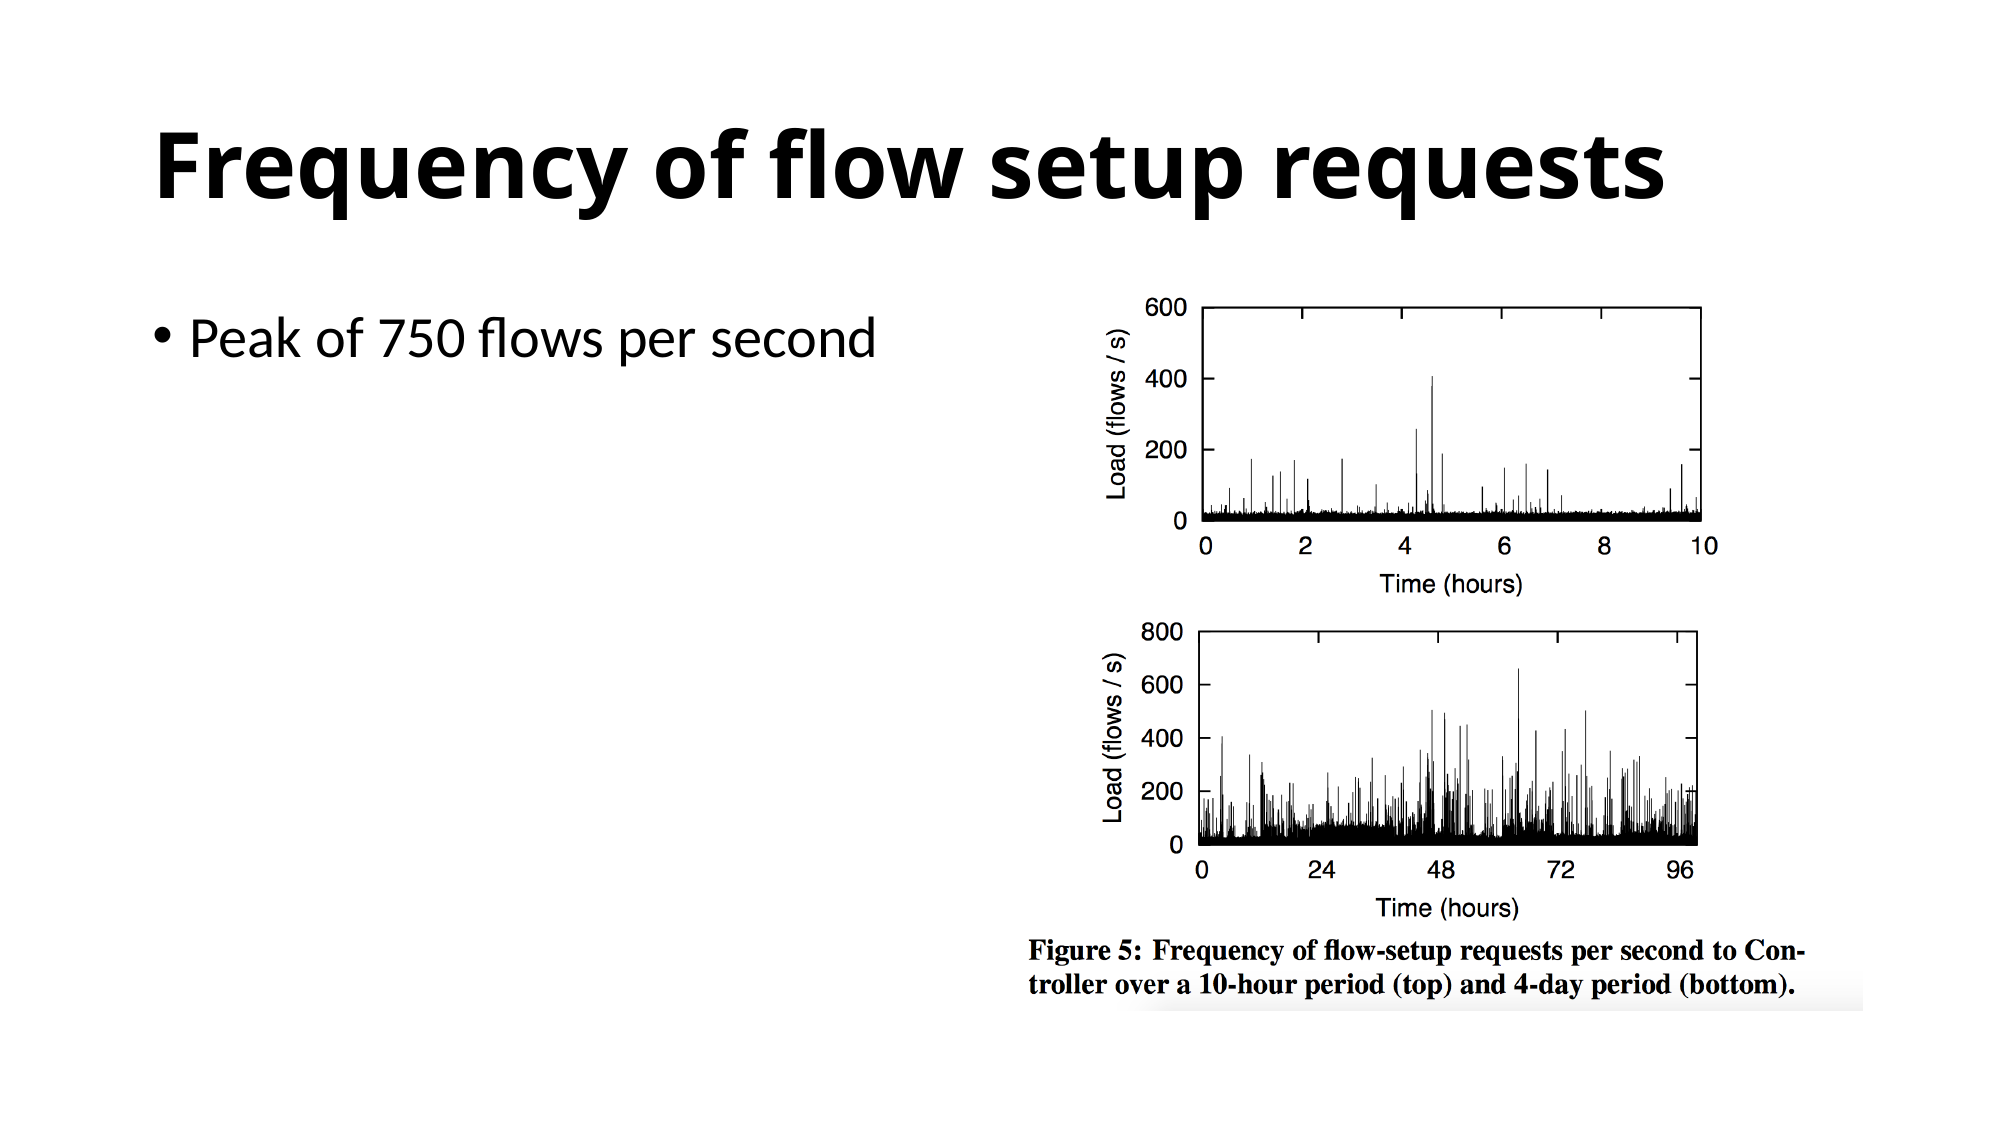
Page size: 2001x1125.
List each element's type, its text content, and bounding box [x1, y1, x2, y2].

text_box Peak of 750 flows per second [137, 299, 1129, 1014]
title Frequency of flow setup requests [137, 59, 1863, 278]
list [980, 297, 1863, 1011]
